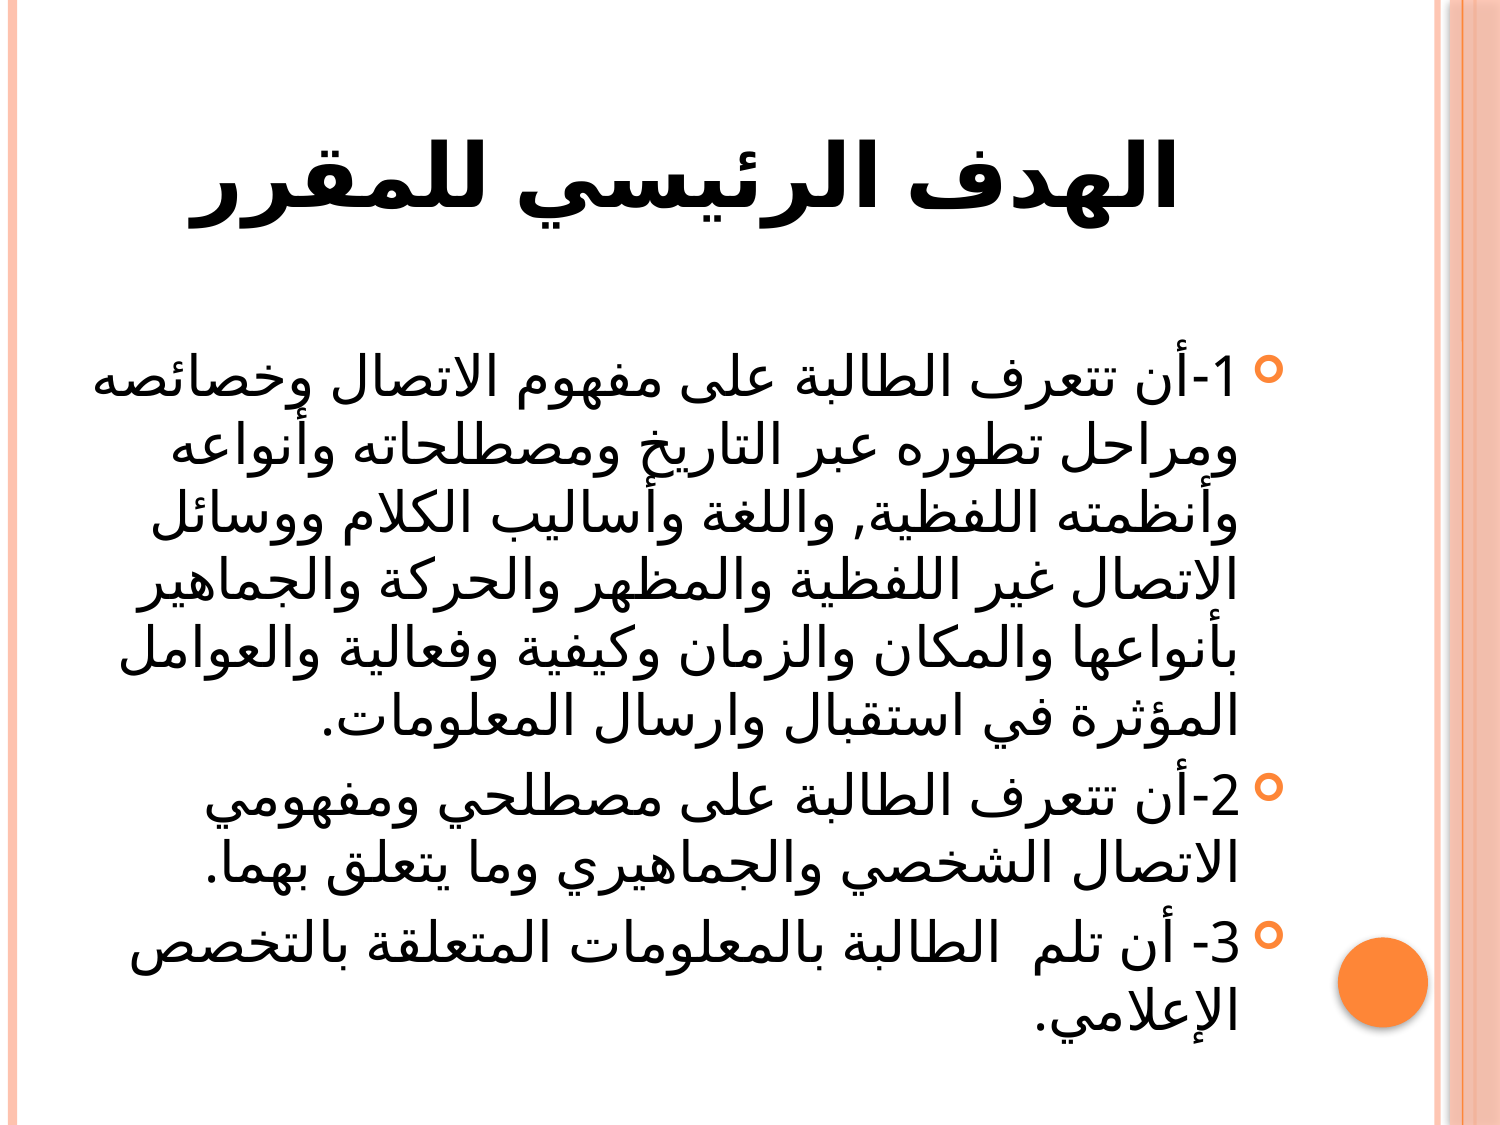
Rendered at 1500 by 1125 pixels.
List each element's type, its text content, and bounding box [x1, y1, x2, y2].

title الهدف الرئيسي للمقرر [75, 45, 1300, 233]
list 1-أن تتعرف الطالبة على مفهوم الاتصال وخصائصه ومراحل تطوره عبر التاريخ ومصطلحاته وأنواعه وأنظمته اللفظية, واللغة وأساليب الكلام ووسائل الاتصال غير اللفظية والمظهر والحركة والجماهير بأنواعها والمكان والزمان وكيفية وفعالية والعوامل المؤثرة في استقبال وارسال المعلومات. 2-أن تتعرف الطالبة على مصطلحي ومفهومي الاتصال الشخصي والجماهيري وما يتعلق بهما. 3- أن تلم الطالبة بالمعلومات المتعلقة بالتخصص الإعلامي. [75, 262, 1300, 1062]
